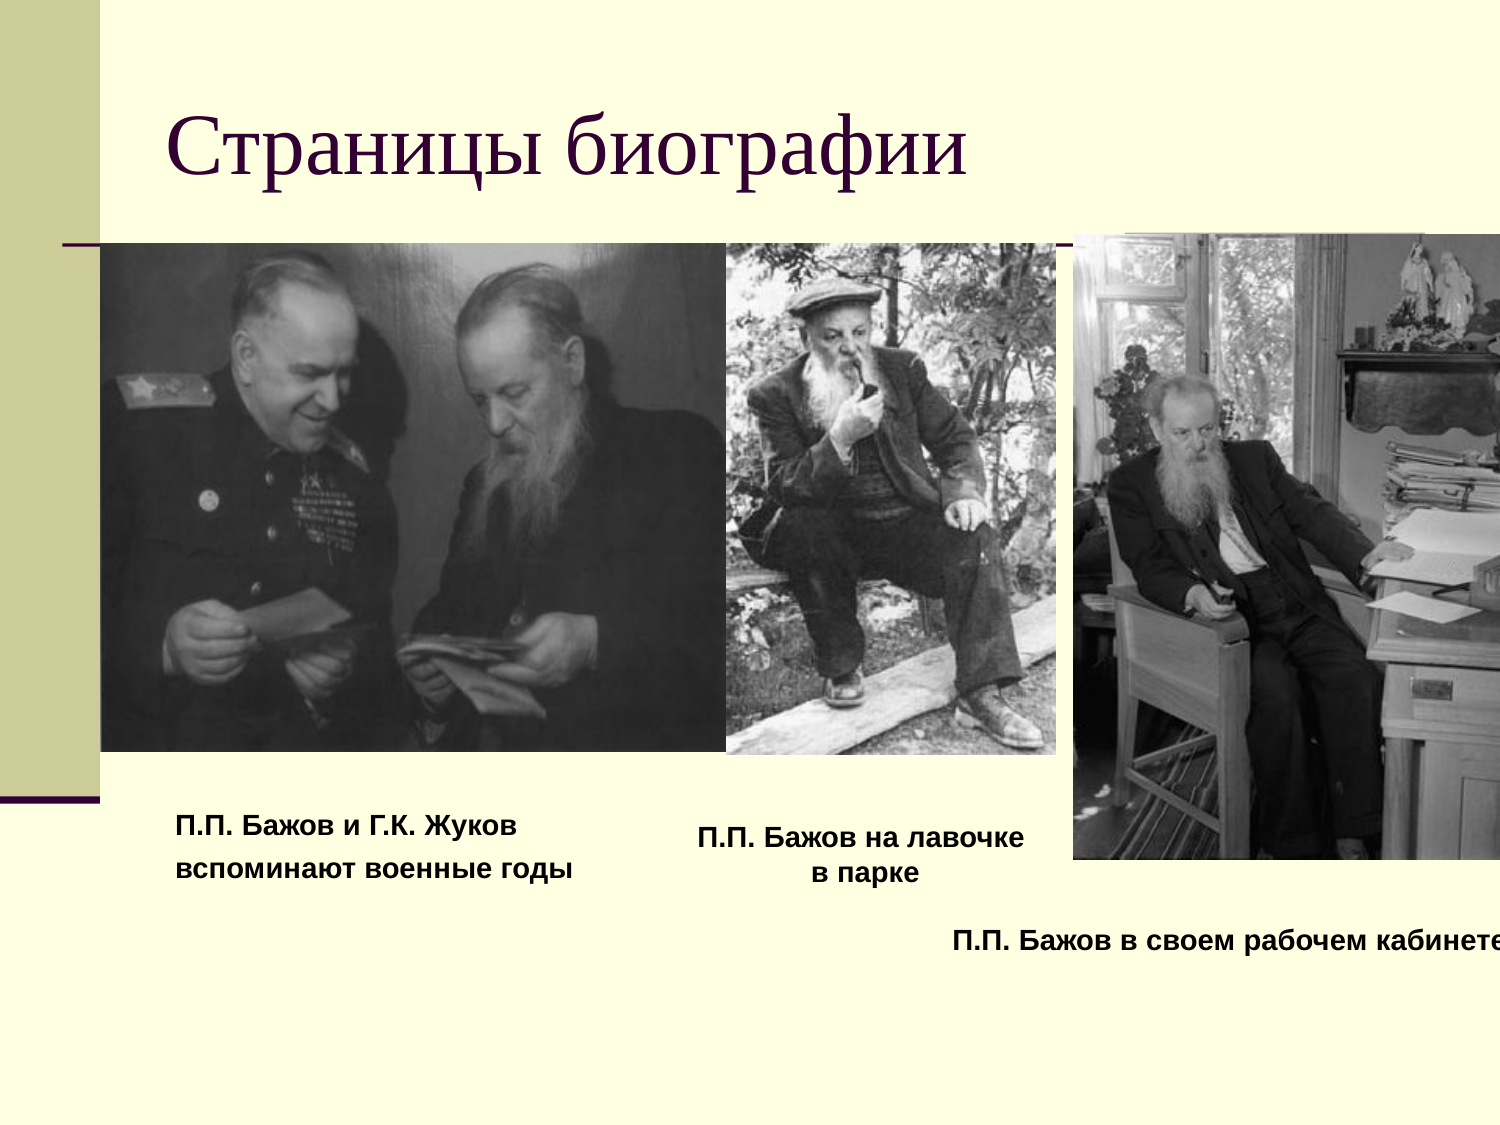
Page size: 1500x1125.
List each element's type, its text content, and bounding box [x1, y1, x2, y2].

picture [1073, 234, 1500, 860]
text_box П.П. Бажов на лавочке в парке [682, 810, 1049, 896]
title Страницы биографии [149, 45, 999, 234]
text_box П.П. Бажов в своем рабочем кабинете [937, 913, 1500, 964]
text_box П.П. Бажов и Г.К. Жуков вспоминают военные годы [160, 798, 600, 894]
picture [100, 243, 1057, 755]
